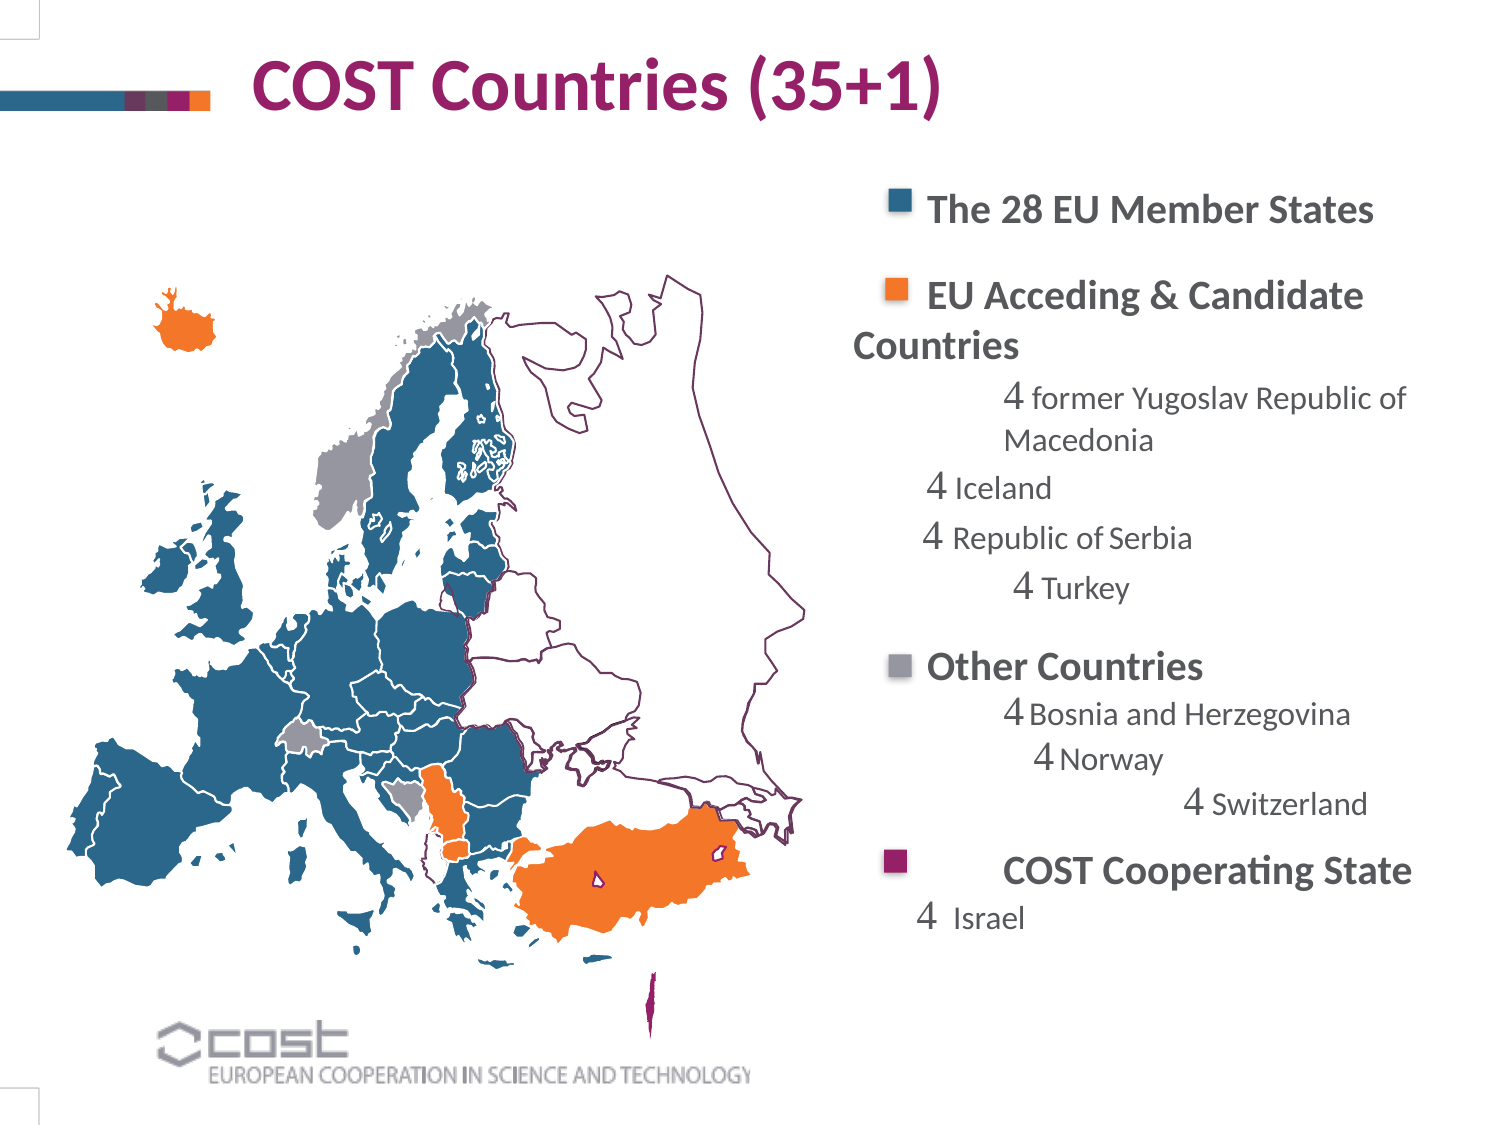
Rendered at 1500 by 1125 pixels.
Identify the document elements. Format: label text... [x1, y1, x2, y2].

text_box [319, 712, 399, 754]
text_box [454, 573, 493, 619]
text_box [310, 296, 494, 532]
text_box [282, 741, 415, 917]
text_box [24, 167, 1461, 1050]
text_box [286, 845, 309, 886]
text_box [213, 850, 227, 863]
text_box [180, 541, 198, 564]
text_box [227, 841, 238, 858]
text_box [463, 541, 507, 583]
text_box [282, 670, 293, 684]
text_box [441, 840, 471, 863]
text_box [201, 482, 216, 495]
text_box [296, 813, 309, 840]
text_box [397, 697, 461, 731]
text_box [885, 277, 909, 301]
text_box [390, 718, 465, 770]
text_box [657, 776, 750, 809]
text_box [359, 541, 460, 589]
text_box [350, 670, 424, 717]
text_box [445, 910, 479, 946]
text_box [360, 596, 373, 607]
text_box [270, 612, 309, 661]
text_box [497, 275, 805, 786]
list COST Countries (35+1) [237, 28, 1138, 167]
text_box [193, 558, 209, 571]
text_box [645, 971, 656, 1039]
text_box [330, 541, 351, 556]
text_box [199, 478, 206, 487]
text_box [172, 488, 254, 647]
text_box [324, 553, 352, 591]
text_box [434, 841, 512, 923]
text_box [464, 796, 528, 854]
text_box [888, 654, 912, 678]
text_box [715, 805, 733, 821]
text_box [336, 908, 376, 938]
text_box [712, 846, 727, 861]
text_box [188, 854, 203, 868]
text_box [883, 849, 908, 873]
text_box [338, 573, 349, 589]
text_box [512, 923, 533, 938]
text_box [738, 787, 800, 846]
text_box [454, 643, 641, 787]
text_box [150, 285, 218, 354]
text_box [505, 836, 542, 873]
text_box [65, 766, 120, 858]
text_box [463, 570, 560, 661]
text_box [421, 833, 449, 884]
text_box [476, 958, 516, 971]
text_box [419, 764, 469, 846]
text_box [498, 316, 514, 508]
text_box [85, 736, 233, 889]
text_box [170, 647, 309, 806]
text_box [472, 897, 493, 916]
text_box The 28 EU Member States EU Acceding & Candidate Countries  former Yugoslav Republic of Macedonia  Iceland  Republic of Serbia  Turkey Other Countries  Bosnia and Herzegovina  Norway  Switzerland COST Cooperating State  Israel [851, 171, 1463, 1000]
text_box [477, 537, 498, 548]
text_box [527, 936, 541, 949]
text_box [258, 641, 294, 678]
text_box [505, 720, 543, 771]
text_box [382, 778, 424, 860]
text_box [290, 588, 382, 733]
text_box [439, 597, 458, 618]
text_box [276, 718, 329, 758]
text_box [358, 751, 394, 774]
text_box [352, 944, 361, 956]
text_box [888, 188, 912, 212]
text_box [488, 868, 501, 882]
text_box [593, 871, 605, 888]
text_box [189, 521, 204, 534]
text_box [498, 880, 515, 894]
text_box [357, 756, 422, 839]
text_box [578, 722, 625, 763]
text_box [343, 582, 355, 599]
text_box [374, 599, 473, 708]
text_box [430, 901, 442, 914]
text_box [582, 953, 613, 965]
text_box [511, 803, 753, 944]
text_box [202, 492, 211, 511]
text_box [443, 723, 542, 808]
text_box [457, 384, 509, 482]
text_box [139, 537, 193, 596]
